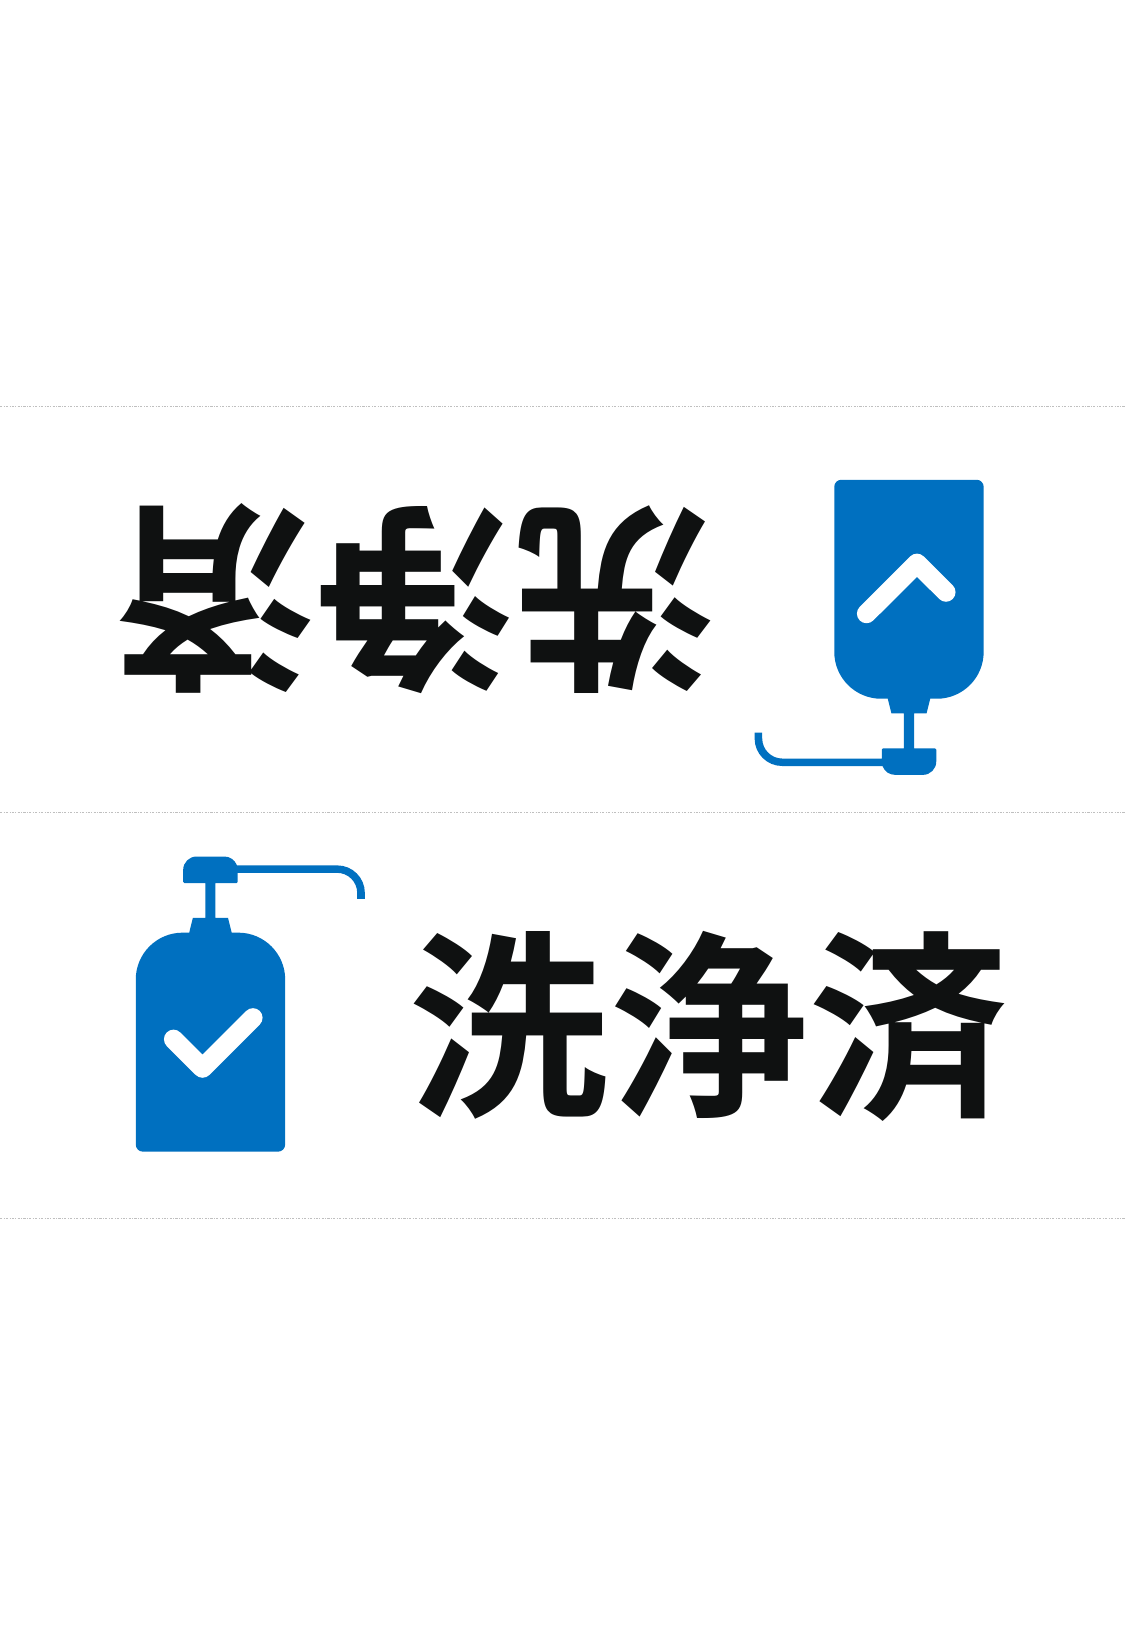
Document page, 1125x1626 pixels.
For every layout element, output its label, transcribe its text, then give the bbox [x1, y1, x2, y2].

text_box 洗浄済 [393, 894, 1024, 1149]
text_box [754, 479, 984, 775]
text_box 洗浄済 [101, 476, 732, 731]
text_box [135, 856, 365, 1152]
